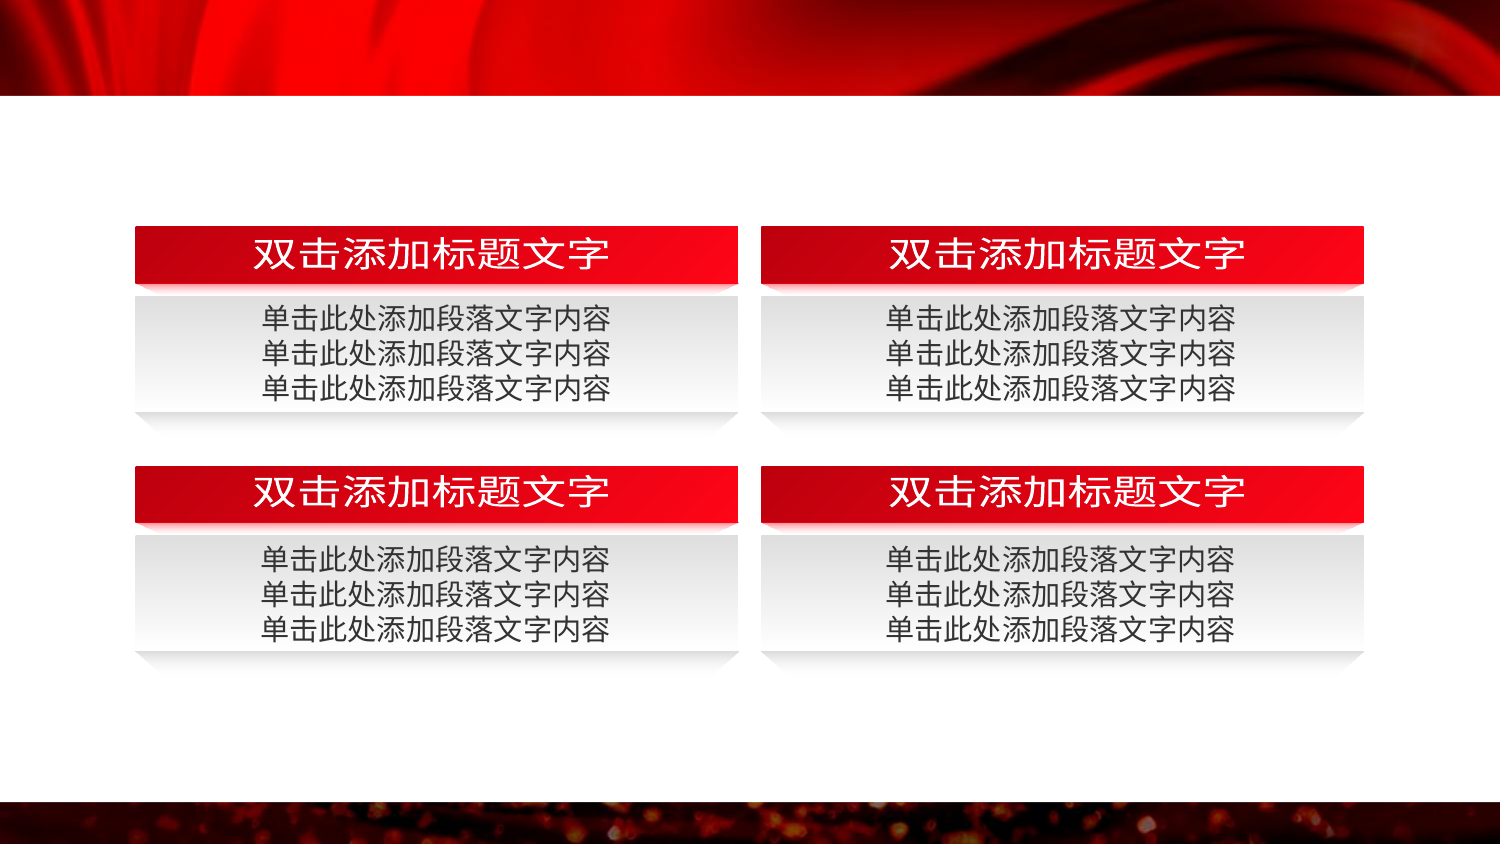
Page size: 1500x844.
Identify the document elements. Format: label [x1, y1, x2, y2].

picture [0, 803, 1500, 844]
text_box [134, 466, 738, 678]
picture [0, 0, 1500, 95]
text_box [759, 226, 1364, 439]
text_box [760, 466, 1364, 678]
text_box [135, 226, 738, 439]
